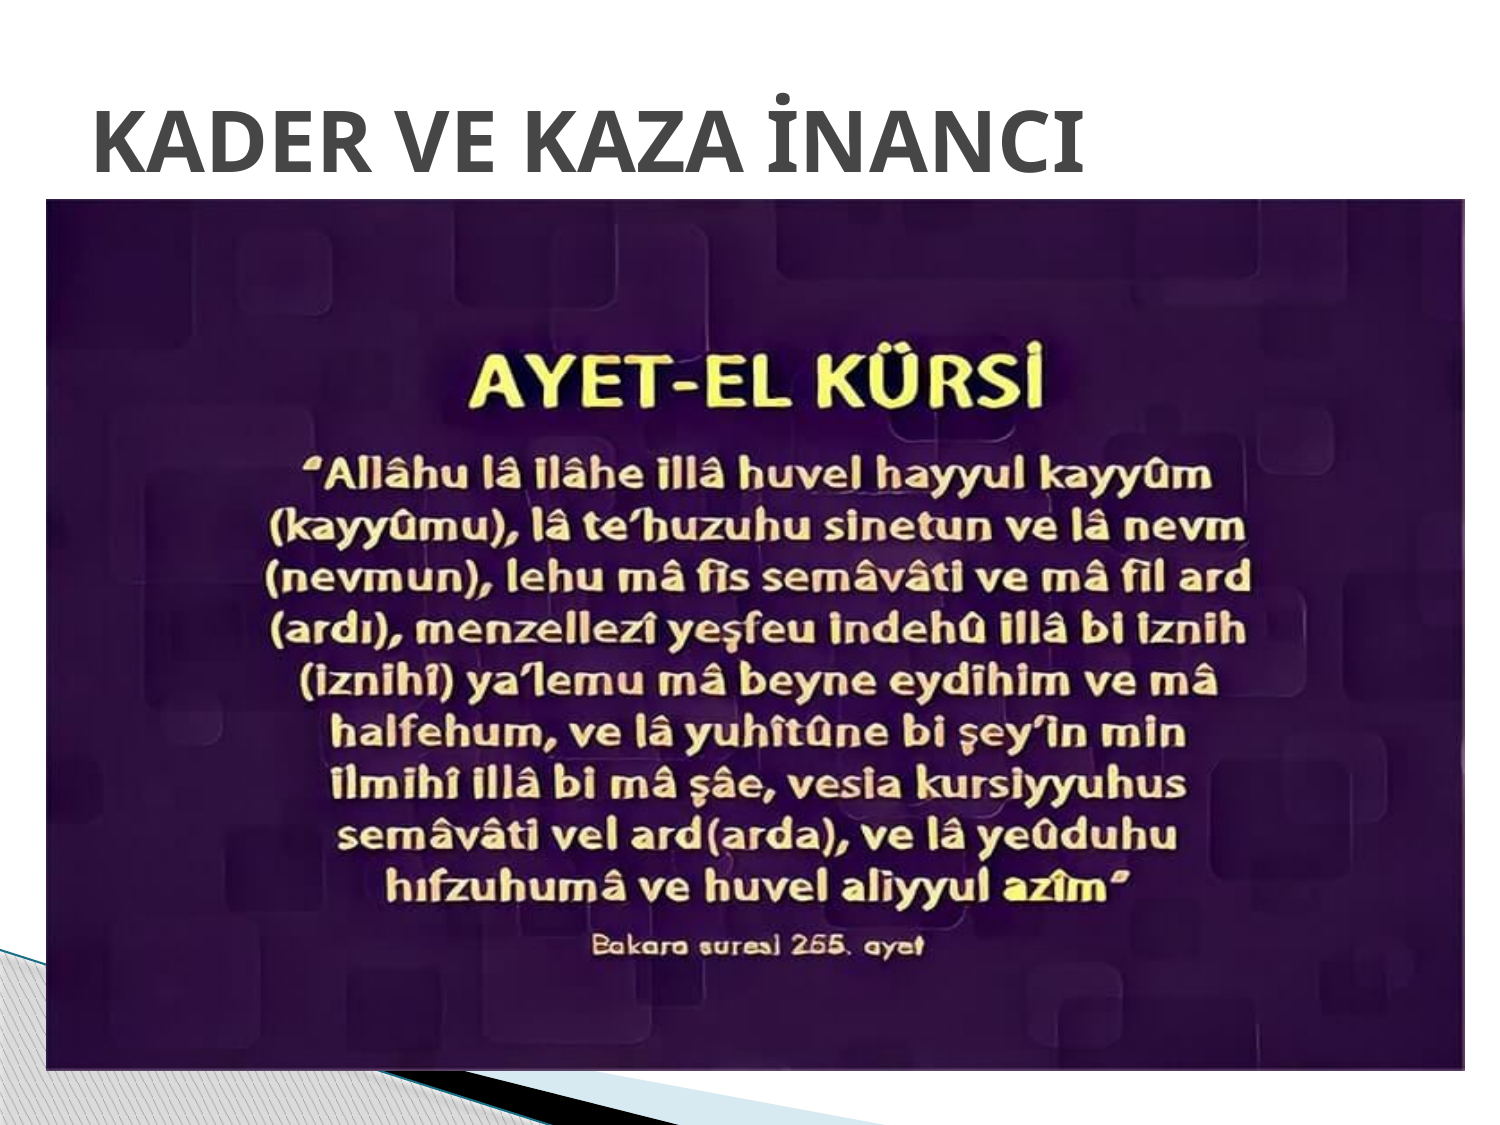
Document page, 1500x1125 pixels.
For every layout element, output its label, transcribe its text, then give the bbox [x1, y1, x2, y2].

picture [46, 198, 1466, 1072]
title KADER VE KAZA İNANCI [75, 45, 1425, 198]
